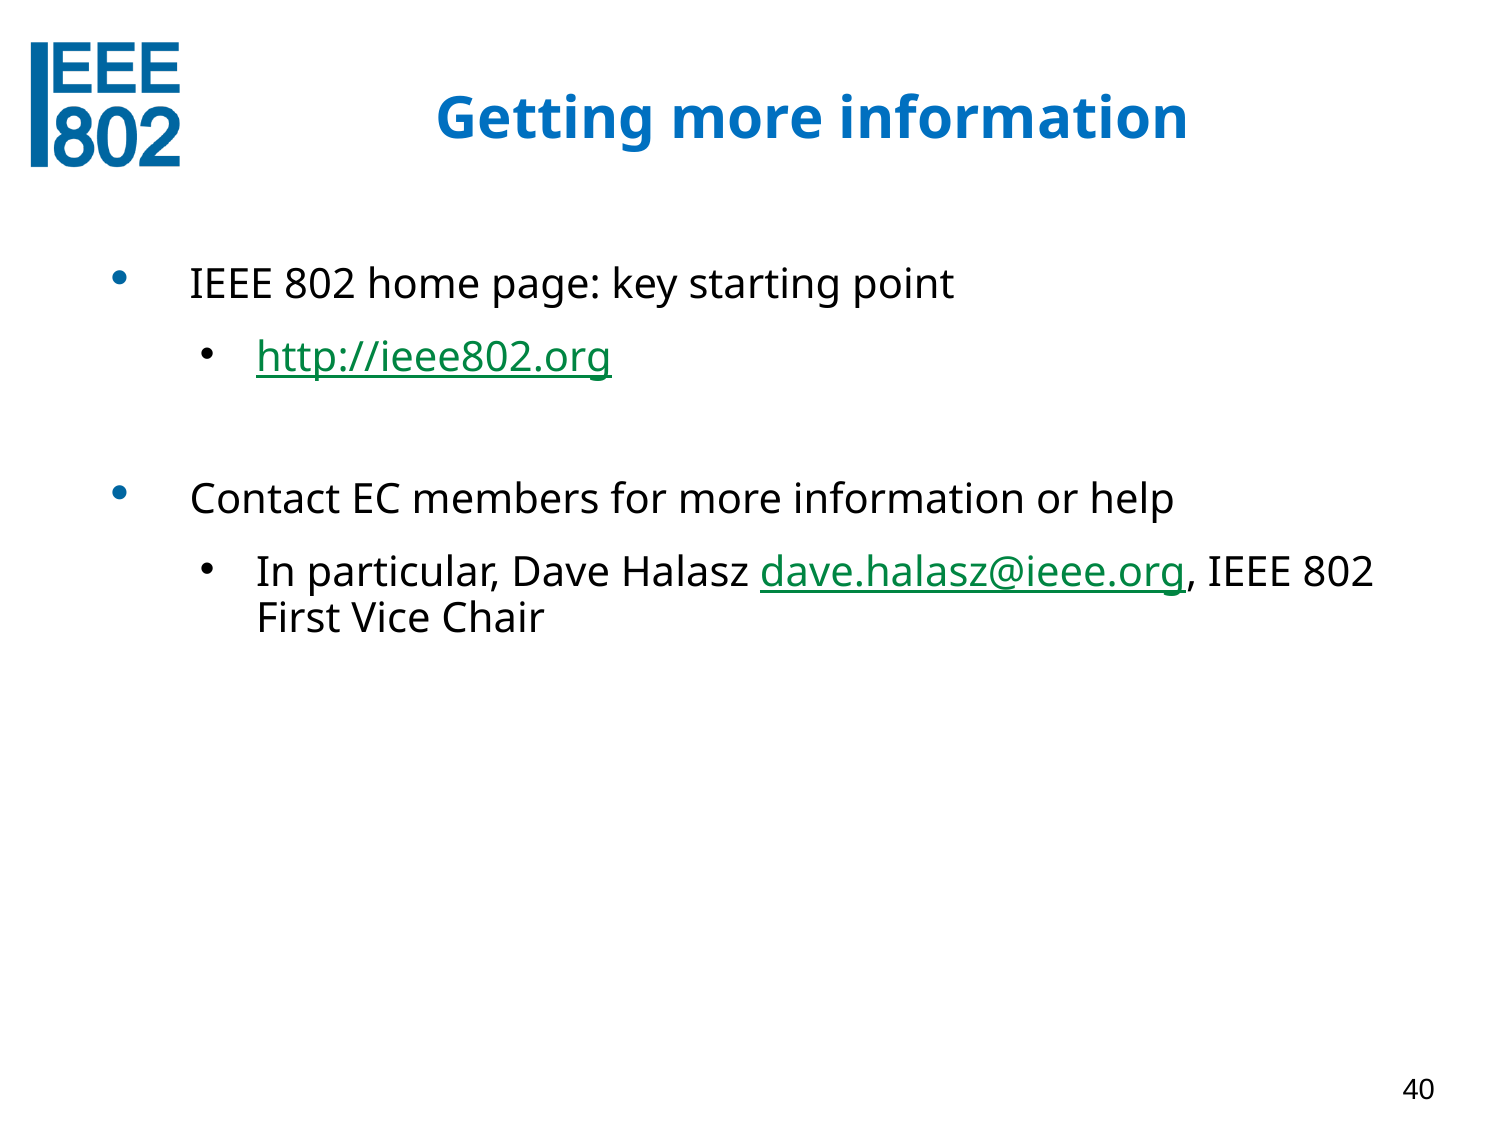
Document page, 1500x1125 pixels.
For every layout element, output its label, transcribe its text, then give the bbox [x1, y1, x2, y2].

title Getting more information [212, 64, 1413, 151]
picture [22, 21, 188, 188]
list IEEE 802 home page: key starting point http://ieee802.org Contact EC members for more information or help In particular, Dave Halasz dave.halasz@ieee.org, IEEE 802 First Vice Chair [112, 262, 1388, 976]
slide_number 40 [1387, 1062, 1460, 1101]
